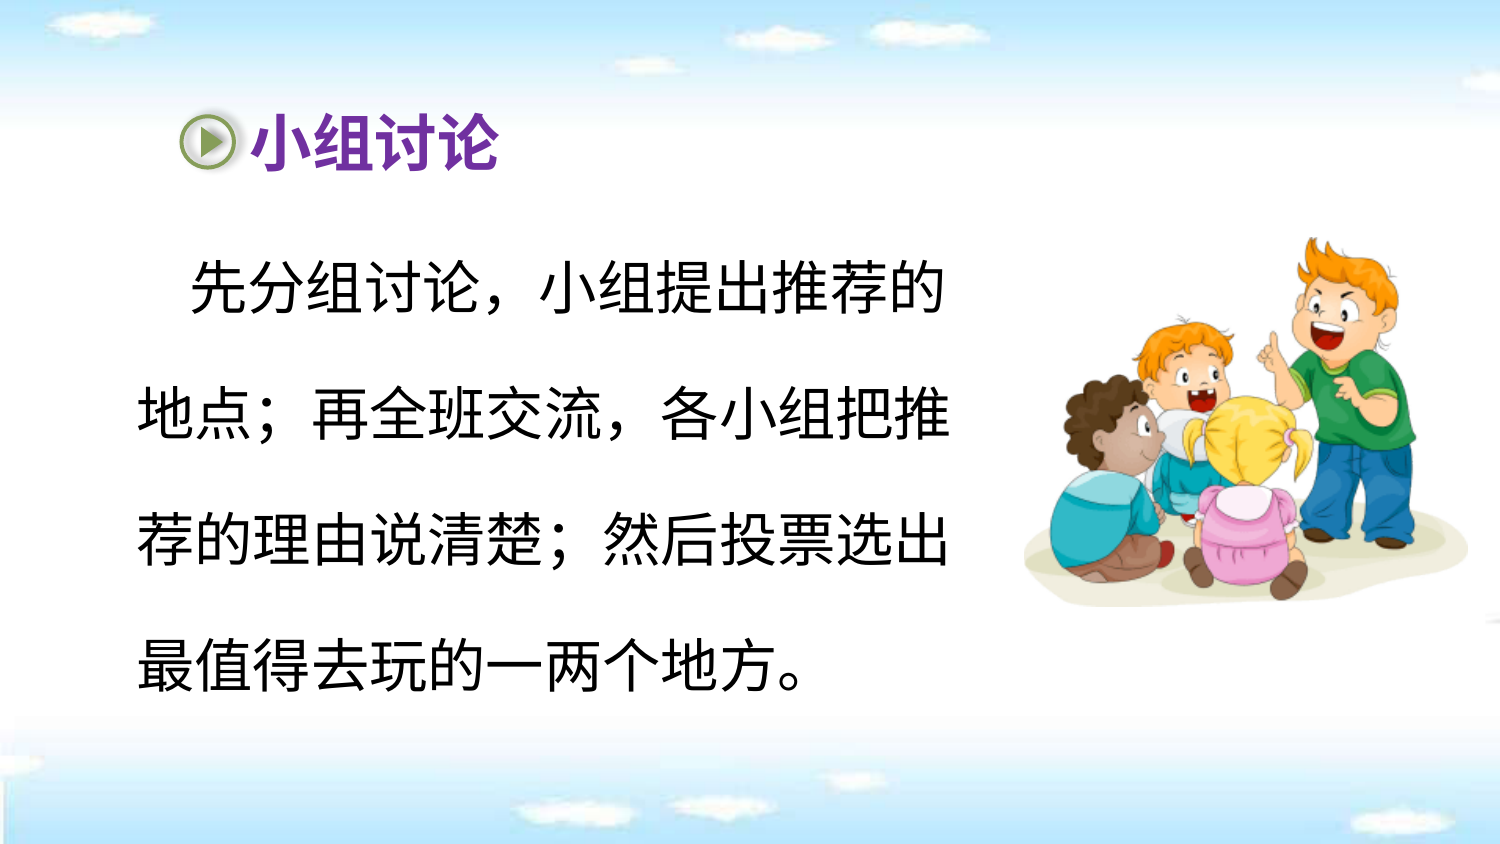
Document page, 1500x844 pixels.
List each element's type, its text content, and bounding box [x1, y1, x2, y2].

text_box 小组讨论 [238, 98, 538, 185]
text_box [179, 114, 236, 170]
picture [0, 0, 1500, 844]
text_box 先分组讨论，小组提出推荐的地点；再全班交流，各小组把推荐的理由说清楚；然后投票选出最值得去玩的一两个地方。 [121, 187, 1012, 707]
